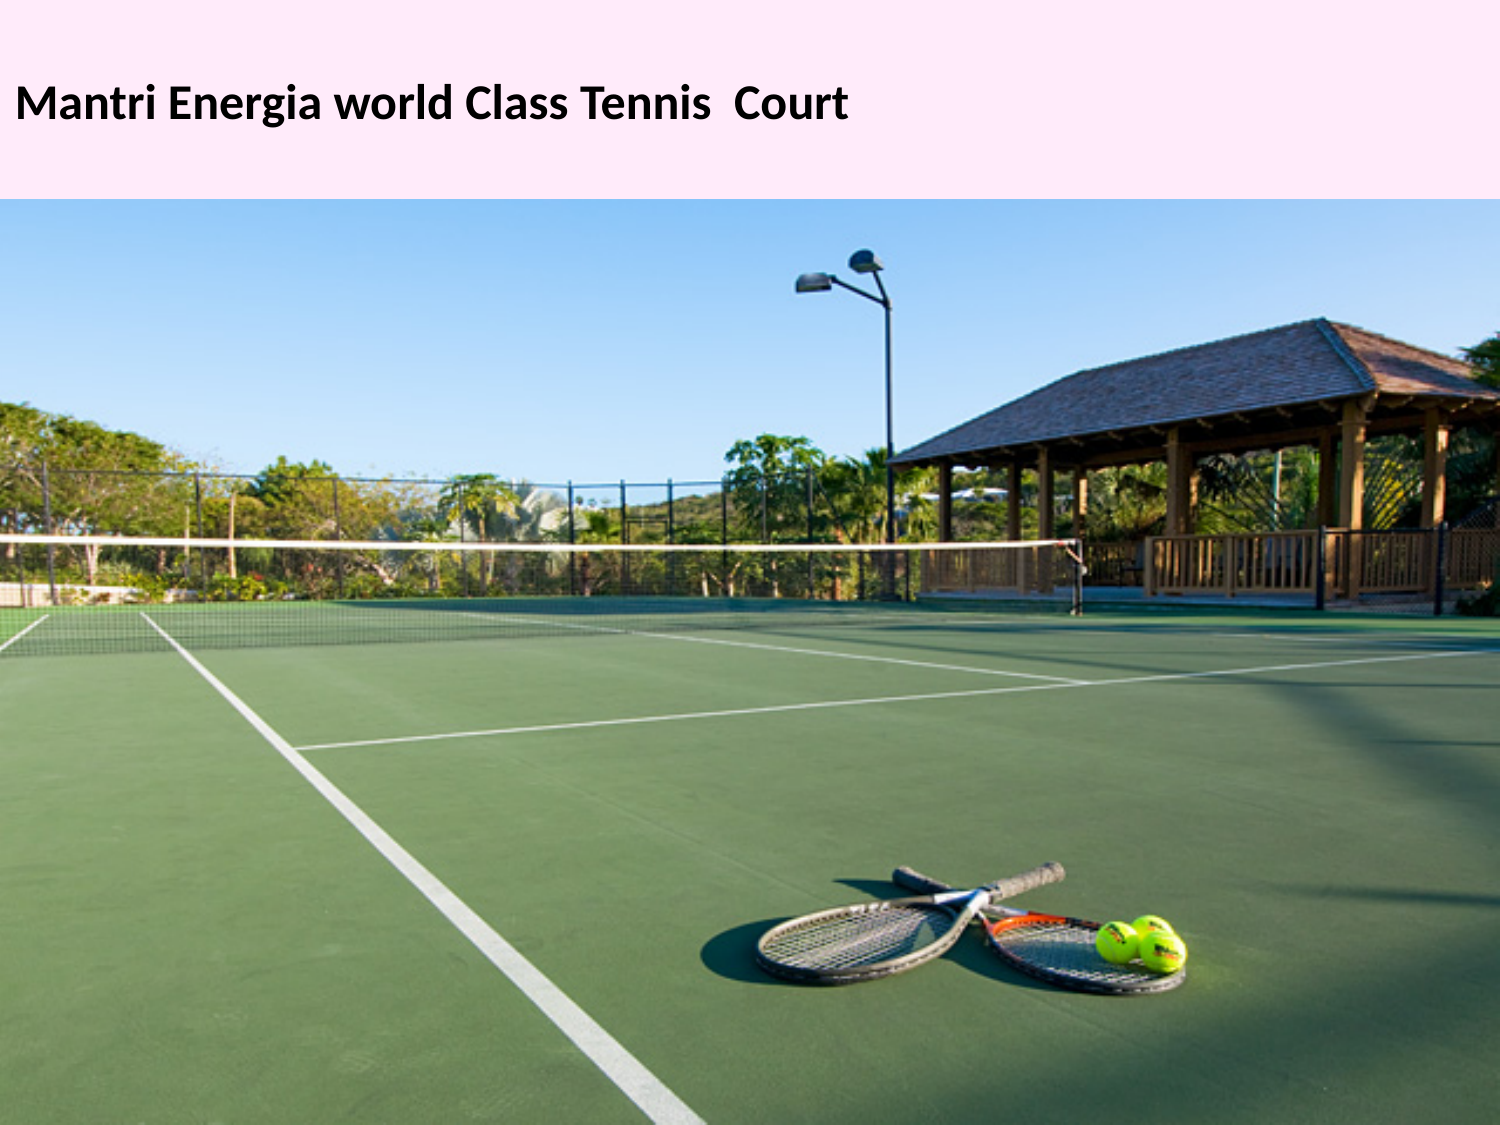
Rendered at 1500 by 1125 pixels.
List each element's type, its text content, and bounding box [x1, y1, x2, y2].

picture [0, 199, 1500, 1125]
text_box Mantri Energia world Class Tennis Court [0, 62, 1500, 199]
